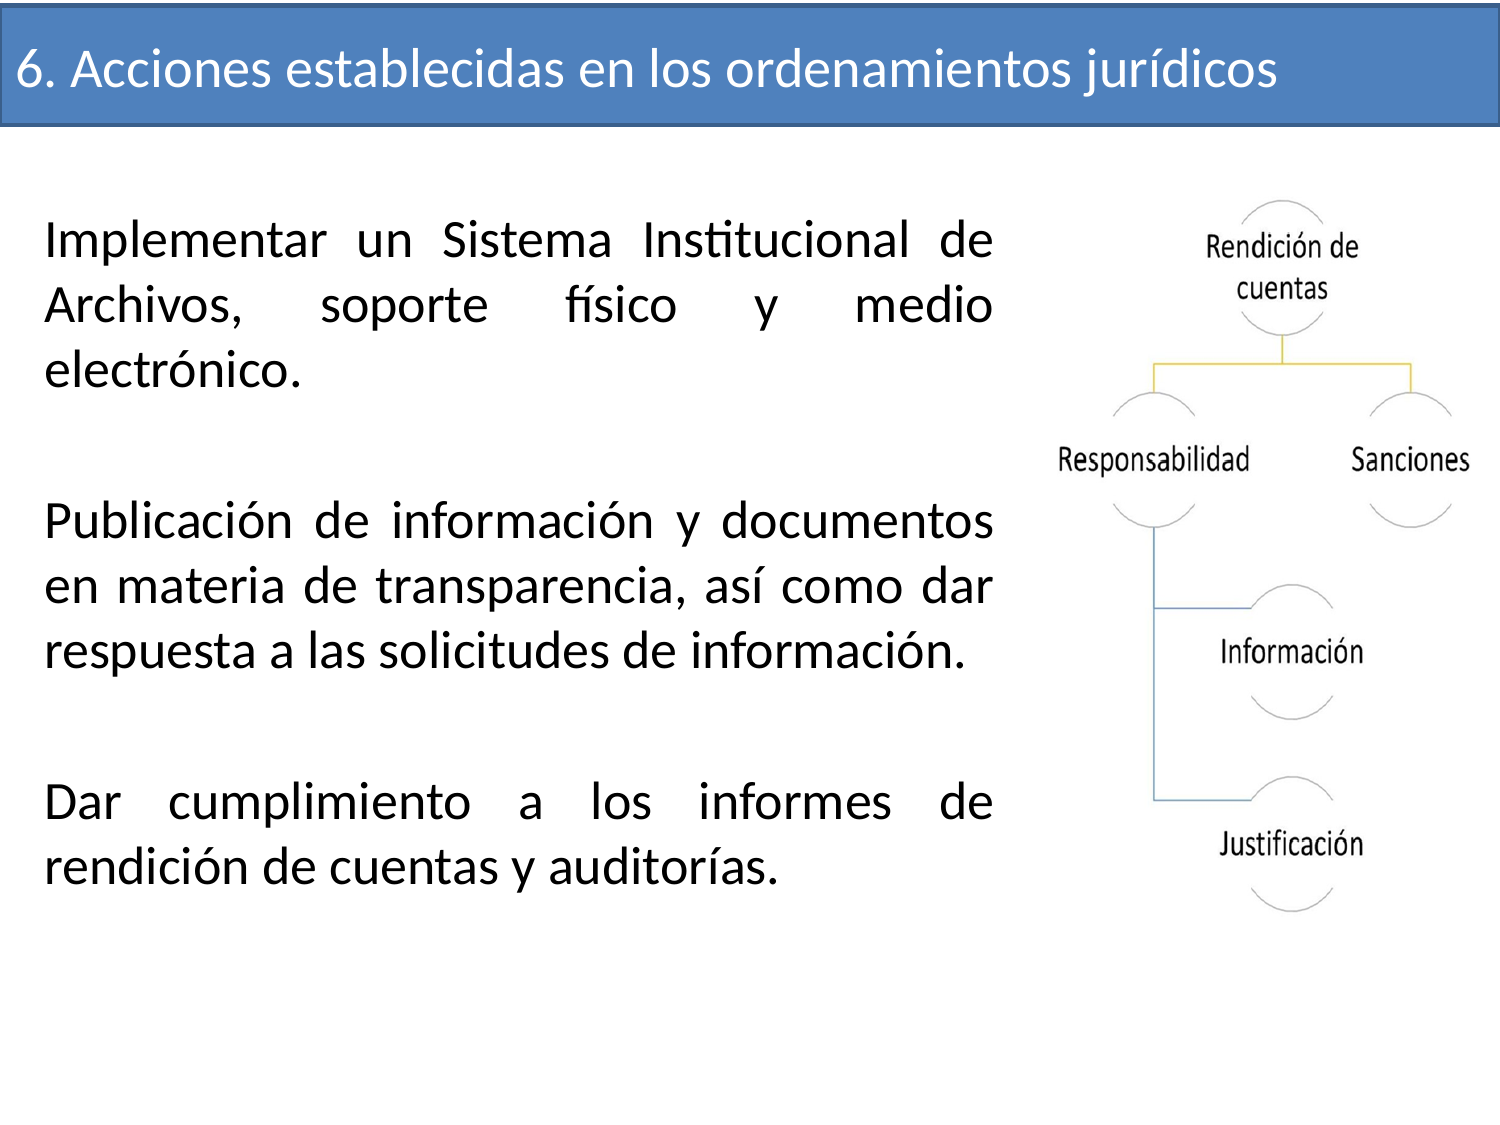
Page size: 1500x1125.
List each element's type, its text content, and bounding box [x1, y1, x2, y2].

text_box 6. Acciones establecidas en los ordenamientos jurídicos [0, 3, 1500, 127]
picture [1037, 196, 1471, 918]
list Implementar un Sistema Institucional de Archivos, soporte físico y medio electrónico. Publicación de información y documentos en materia de transparencia, así como dar respuesta a las solicitudes de información. Dar cumplimiento a los informes de rendición de cuentas y auditorías. [29, 196, 1010, 988]
